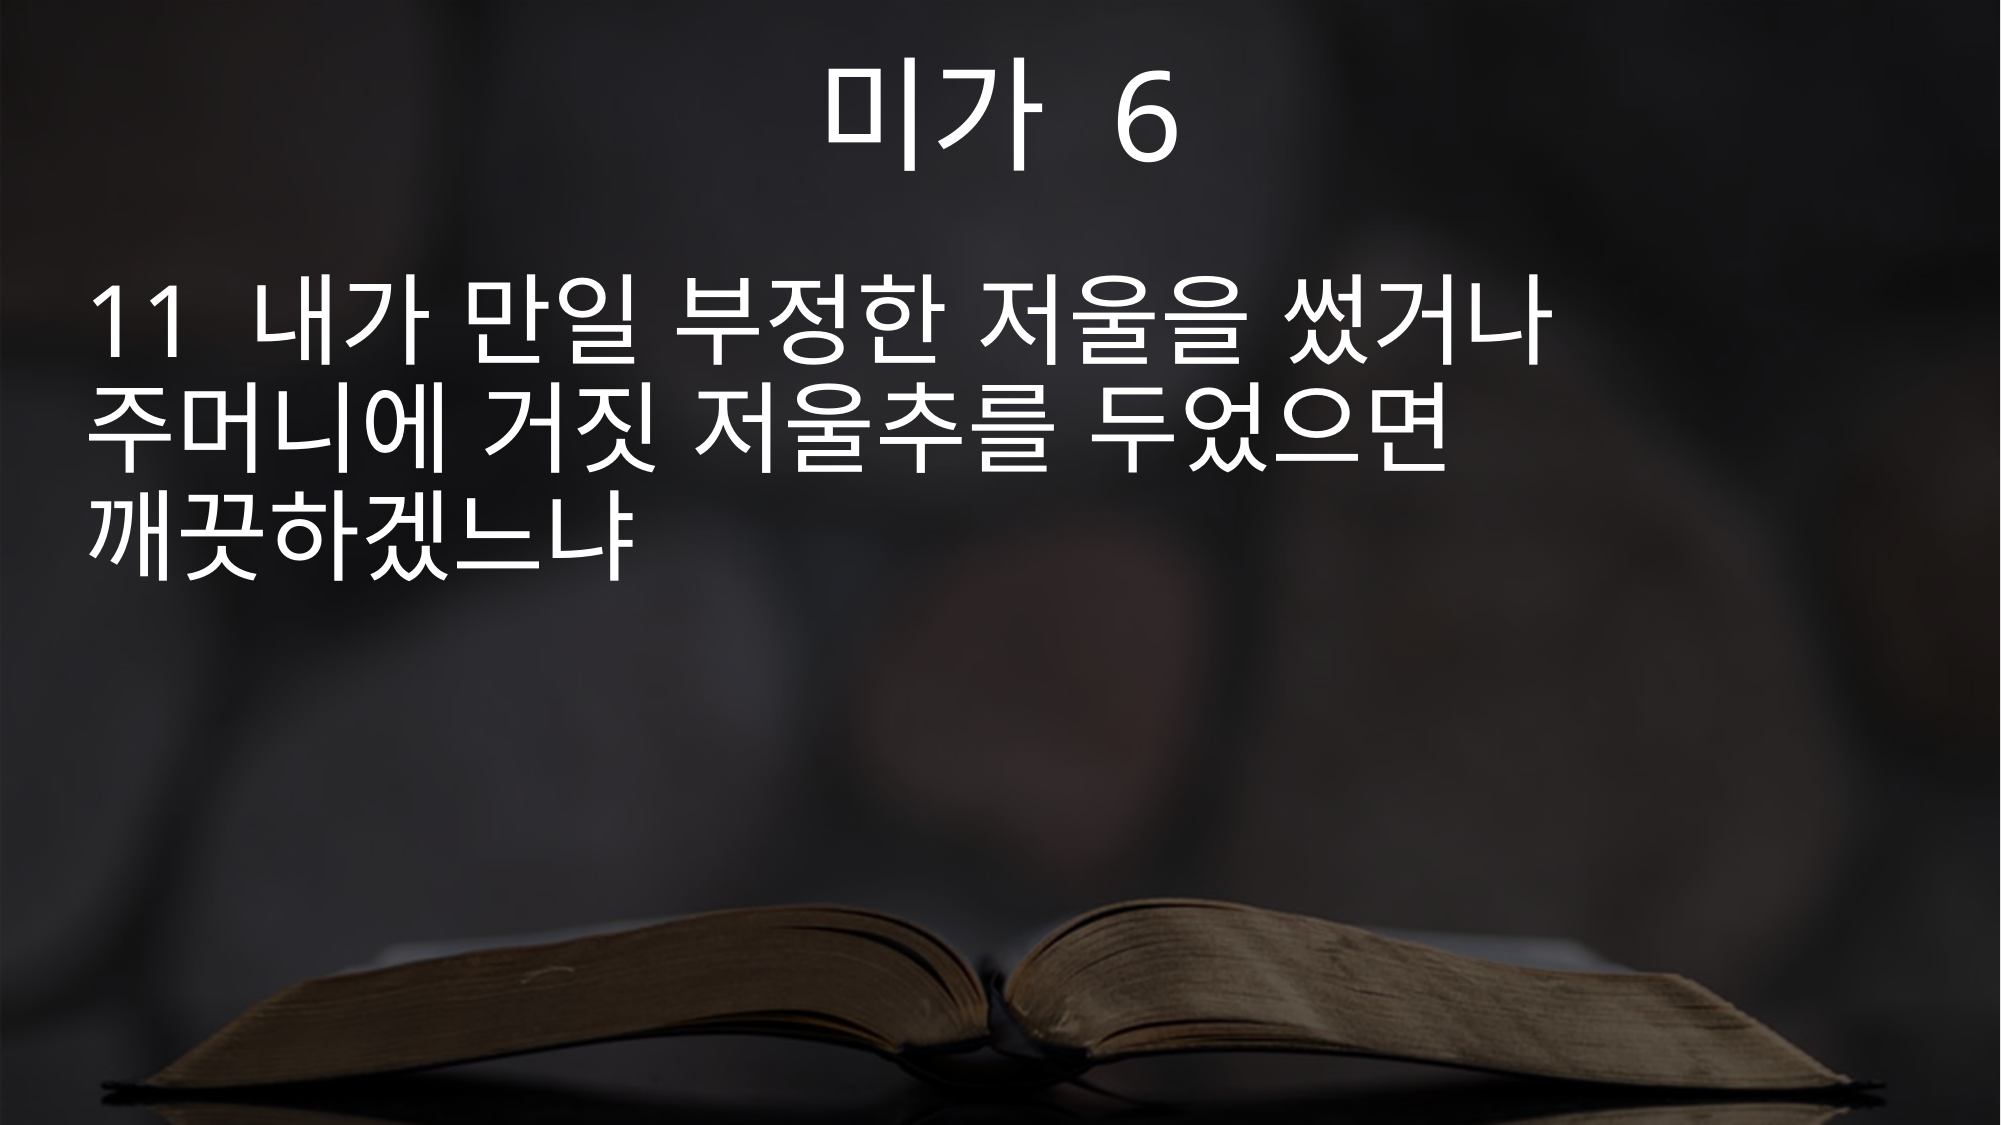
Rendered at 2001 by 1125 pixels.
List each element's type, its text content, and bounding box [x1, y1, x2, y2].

footer 미가 6 [0, 32, 2000, 192]
list 11 내가 만일 부정한 저울을 썼거나 주머니에 거짓 저울추를 두었으면 깨끗하겠느냐 [69, 263, 1953, 423]
picture [0, 0, 2001, 1125]
